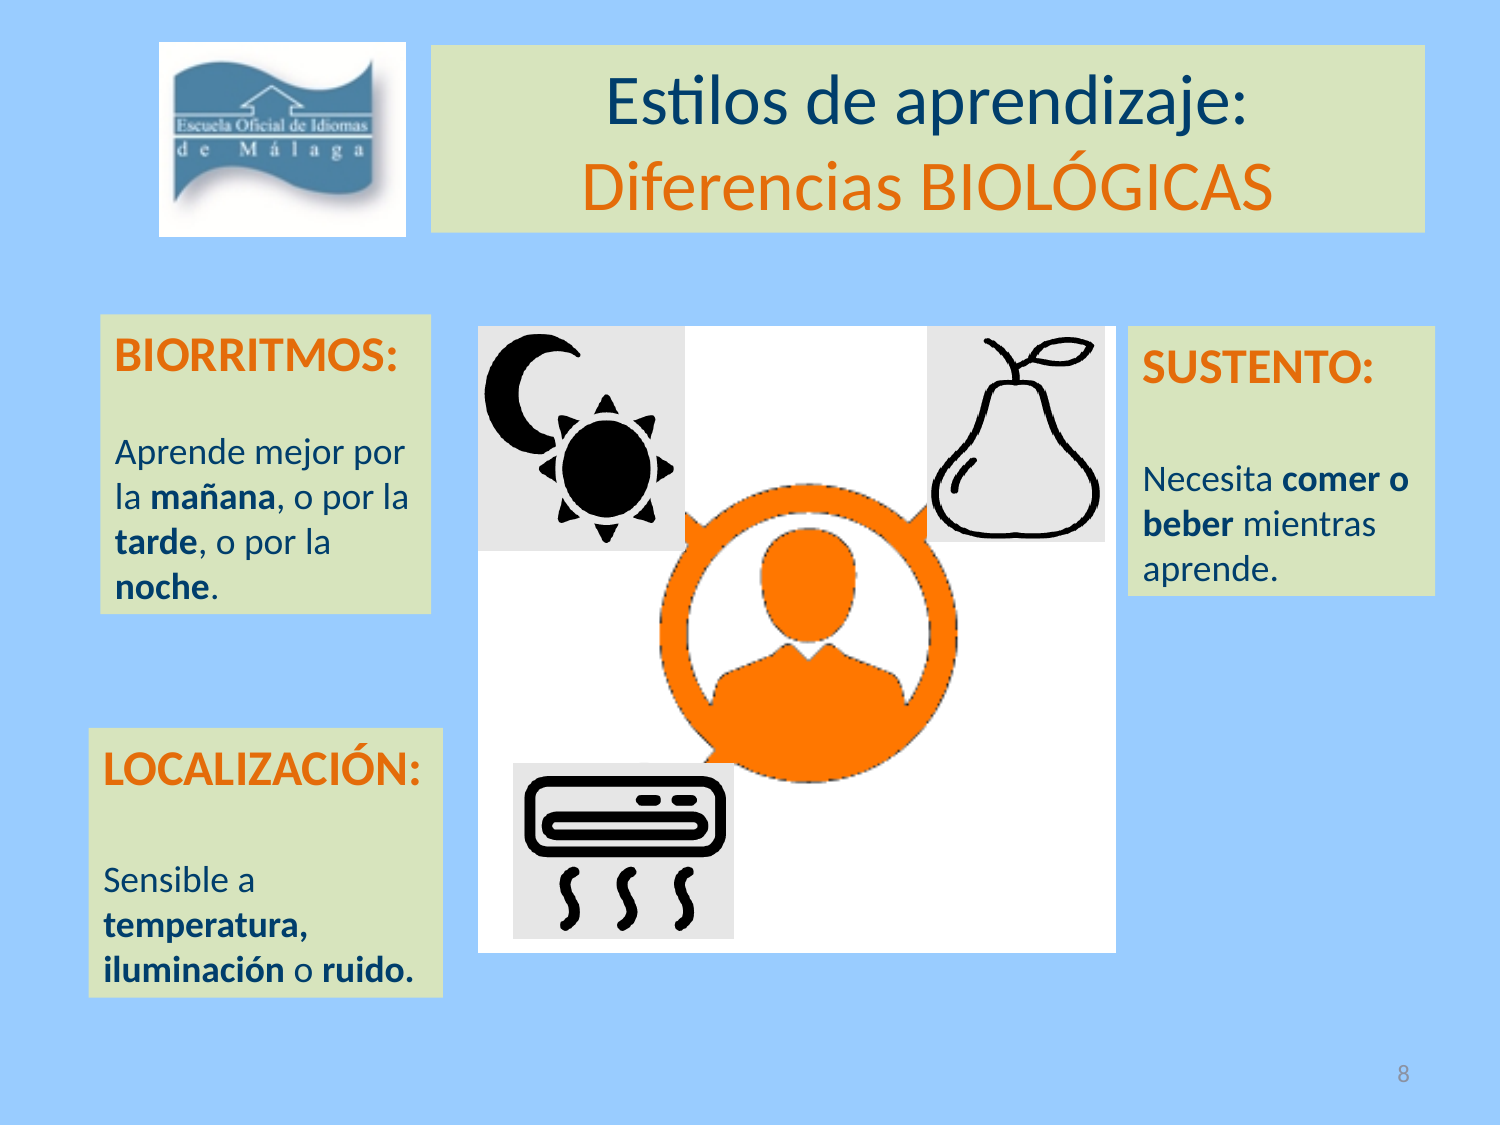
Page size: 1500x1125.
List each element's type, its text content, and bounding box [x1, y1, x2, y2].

title Estilos de aprendizaje: Diferencias BIOLÓGICAS [431, 45, 1425, 233]
slide_number 8 [1074, 1042, 1425, 1103]
picture [513, 763, 734, 940]
text_box BIORRITMOS: Aprende mejor por la mañana, o por la tarde, o por la noche. [100, 314, 432, 615]
text_box SUSTENTO: Necesita comer o beber mientras aprende. [1128, 326, 1436, 596]
picture [926, 326, 1105, 542]
text_box LOCALIZACIÓN: Sensible a temperatura, iluminación o ruido. [88, 727, 443, 998]
picture [159, 42, 406, 237]
picture [478, 325, 685, 551]
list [478, 326, 1116, 953]
